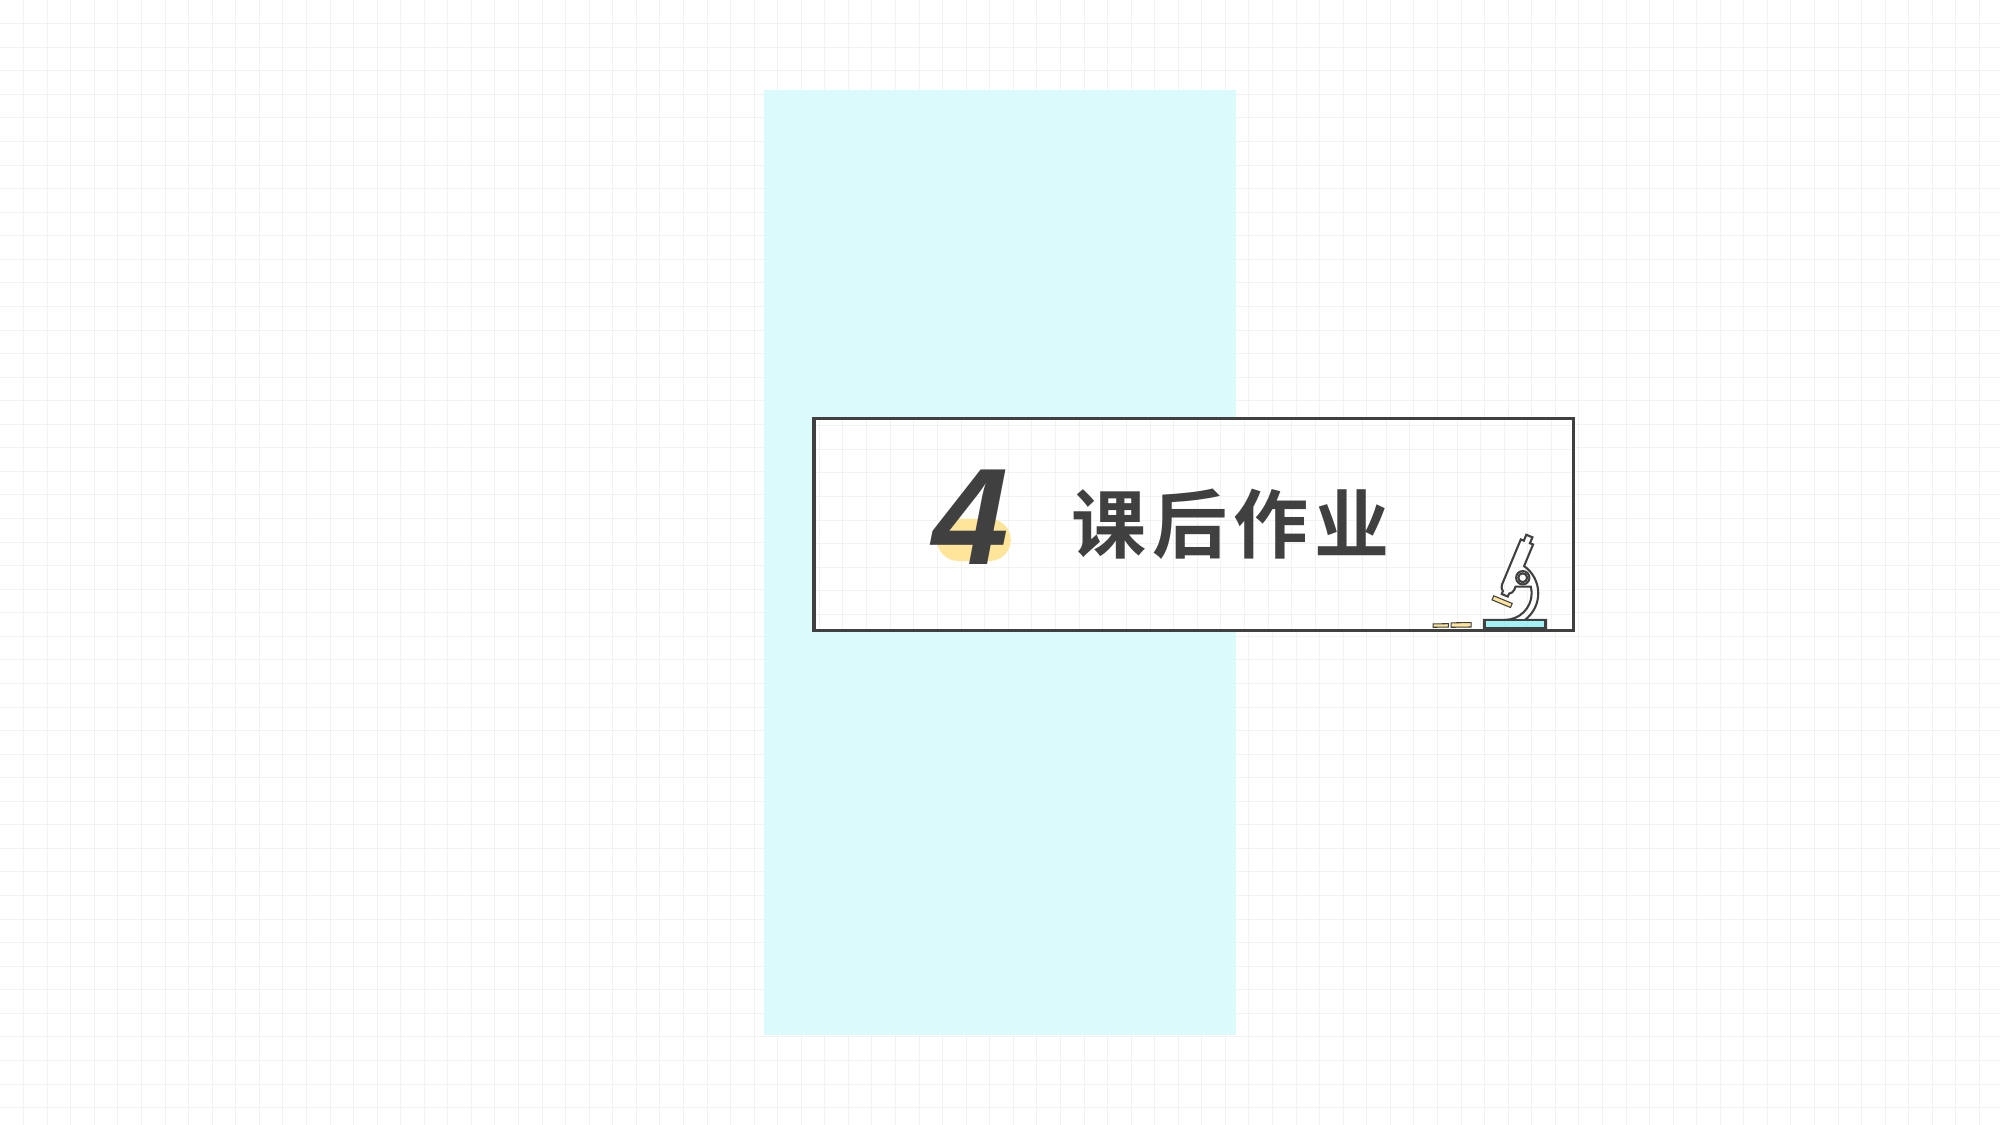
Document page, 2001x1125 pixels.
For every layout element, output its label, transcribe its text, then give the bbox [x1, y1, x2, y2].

list 4 [918, 438, 1026, 604]
list 课后作业 [1056, 480, 1416, 578]
